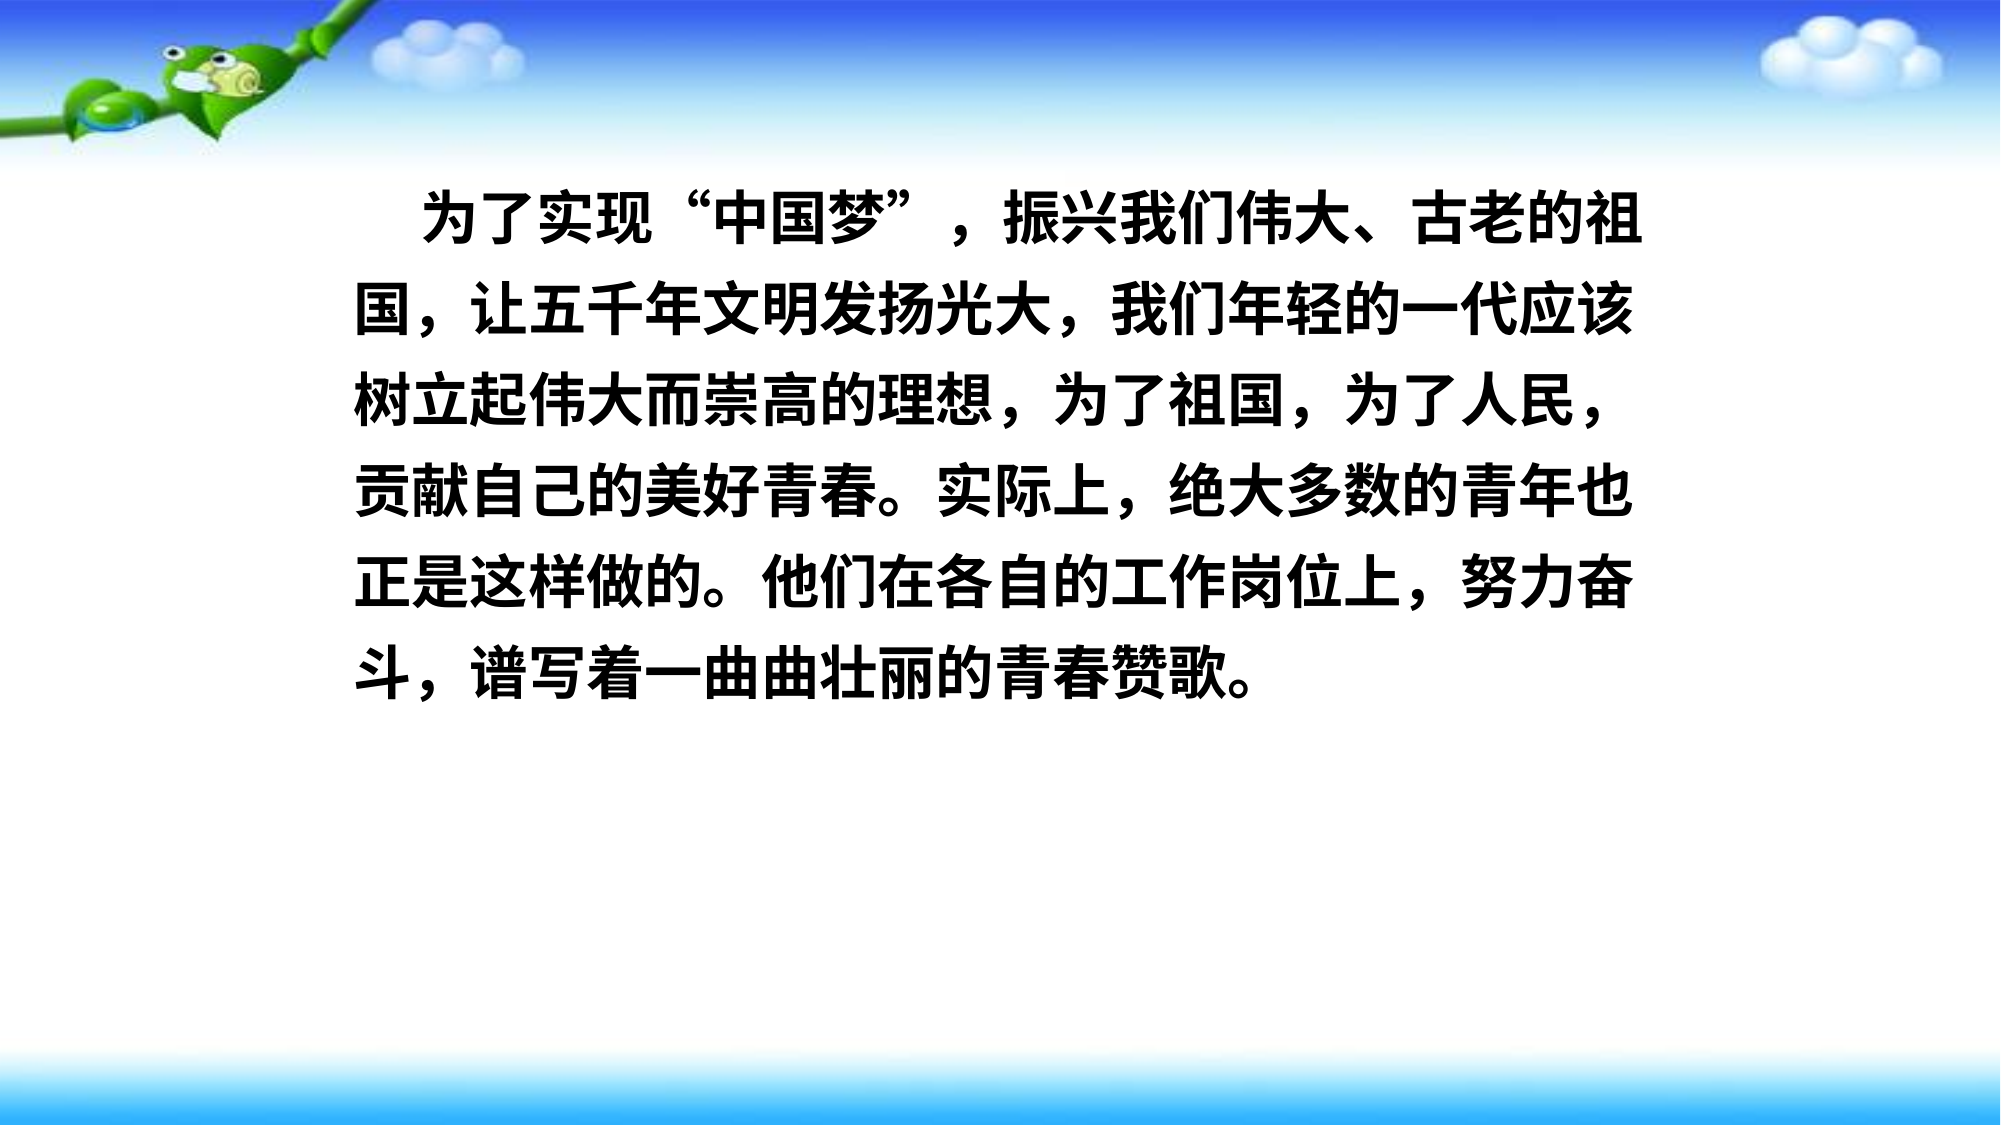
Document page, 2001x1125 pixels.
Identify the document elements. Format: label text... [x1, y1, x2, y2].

picture [0, 0, 2001, 1125]
text_box 为了实现“中国梦”，振兴我们伟大、古老的祖国，让五千年文明发扬光大，我们年轻的一代应该树立起伟大而崇高的理想，为了祖国，为了人民，贡献自己的美好青春。实际上，绝大多数的青年也正是这样做的。他们在各自的工作岗位上，努力奋斗，谱写着一曲曲壮丽的青春赞歌。 [338, 153, 1685, 714]
